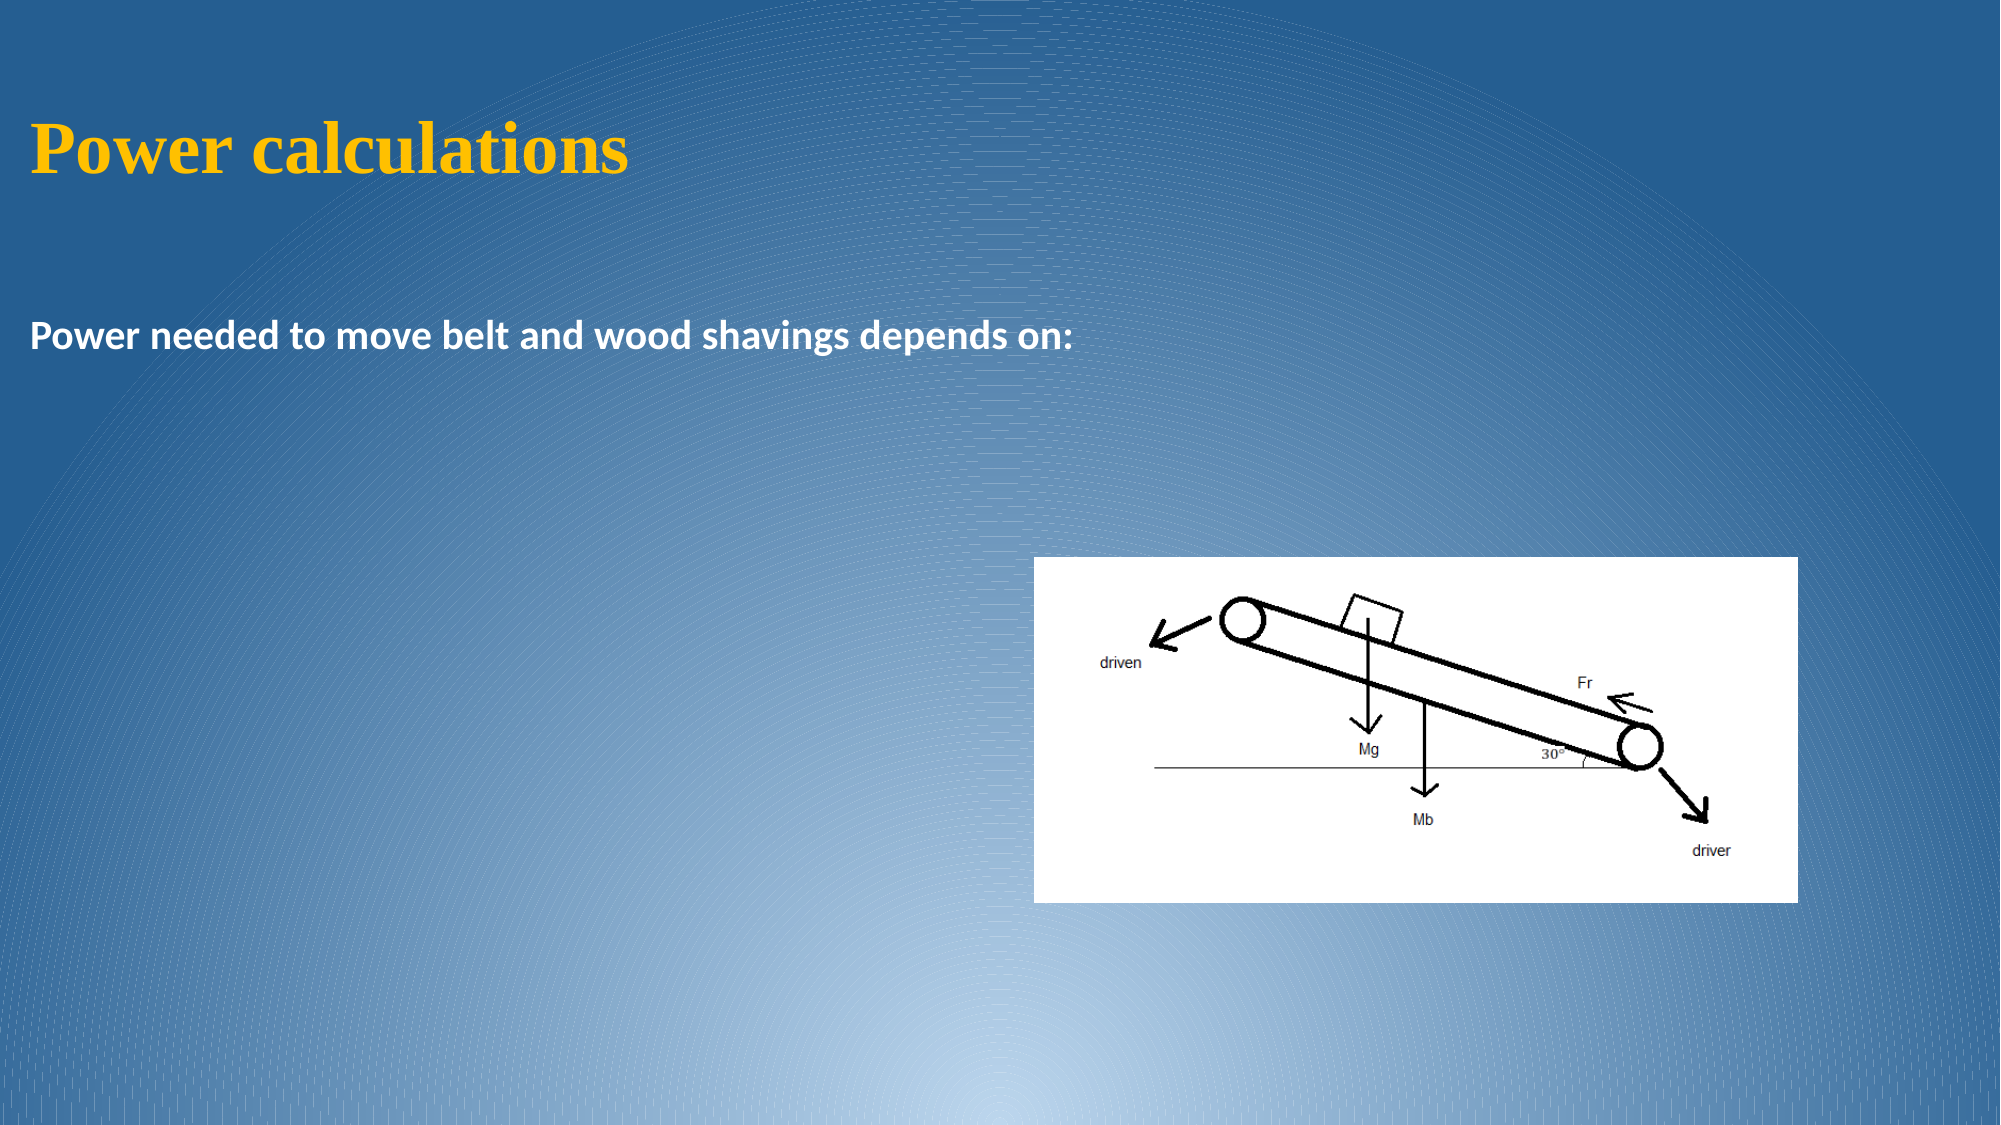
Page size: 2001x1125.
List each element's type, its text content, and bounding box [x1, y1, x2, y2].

title Power calculations [14, 40, 1740, 259]
picture [1034, 557, 1798, 903]
